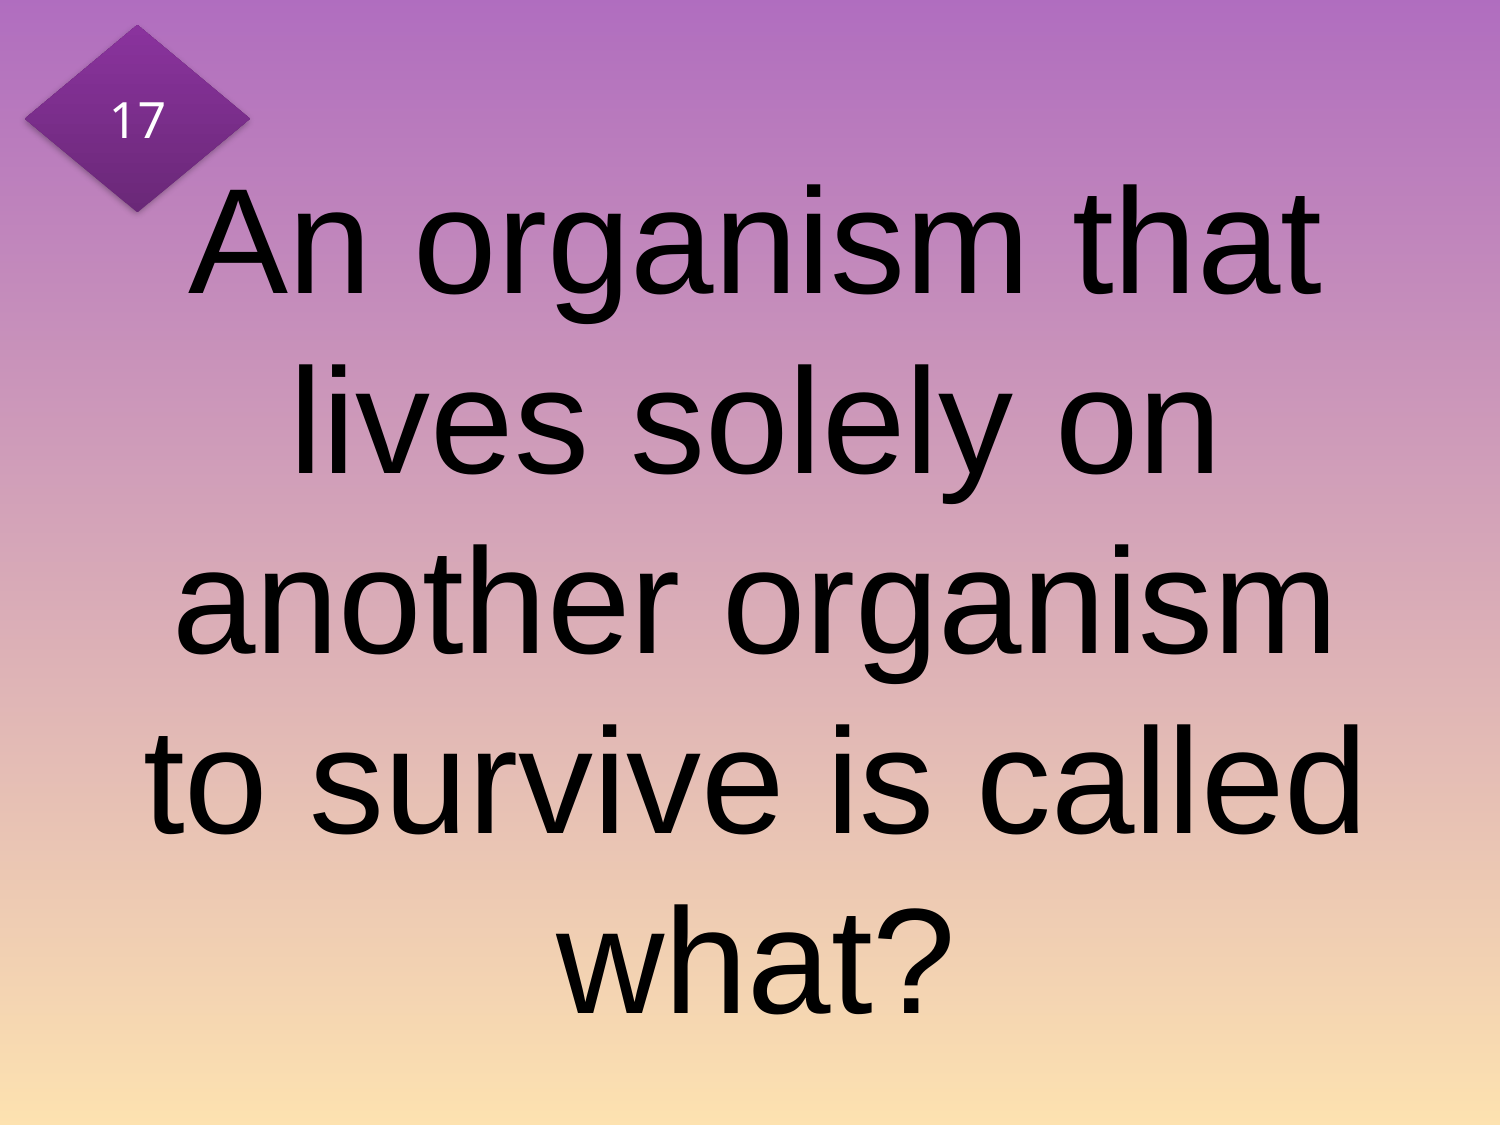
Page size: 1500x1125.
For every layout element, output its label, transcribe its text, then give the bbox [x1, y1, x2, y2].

text_box 17 [24, 24, 250, 213]
title An organism that lives solely on another organism to survive is called what? [112, 224, 1401, 963]
